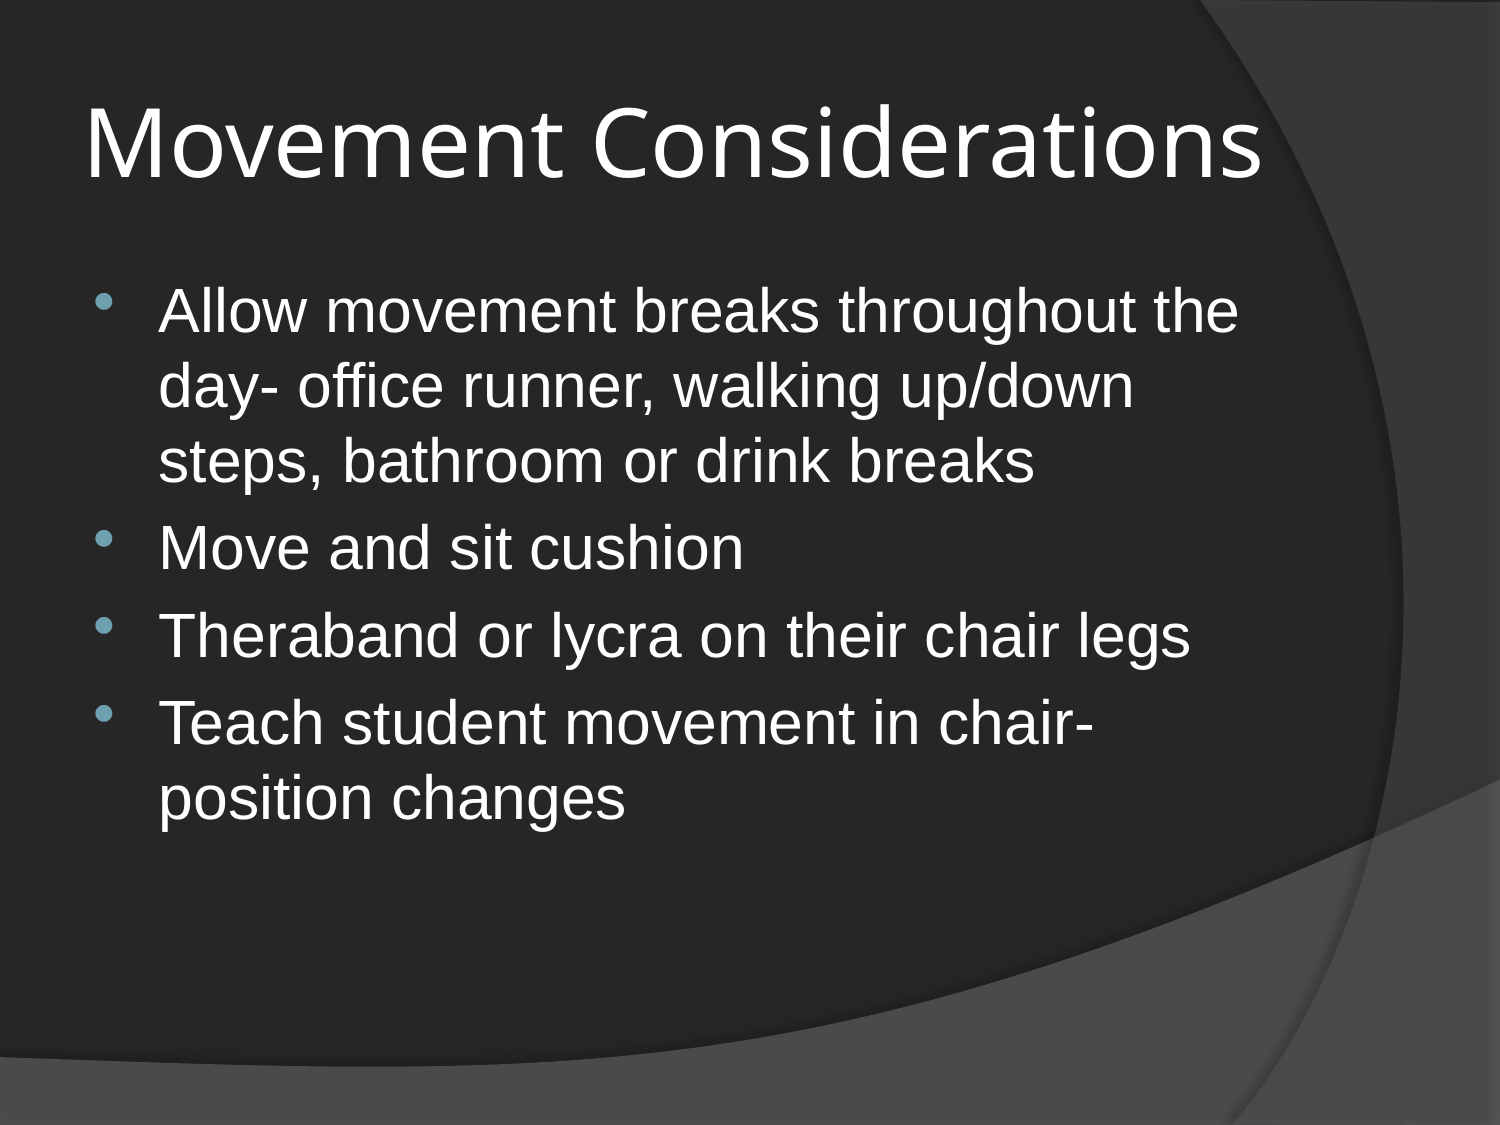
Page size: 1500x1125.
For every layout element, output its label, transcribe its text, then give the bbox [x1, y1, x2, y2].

list Allow movement breaks throughout the day- office runner, walking up/down steps, bathroom or drink breaks Move and sit cushion Theraband or lycra on their chair legs Teach student movement in chair- position changes [75, 262, 1300, 1005]
title Movement Considerations [75, 45, 1300, 233]
